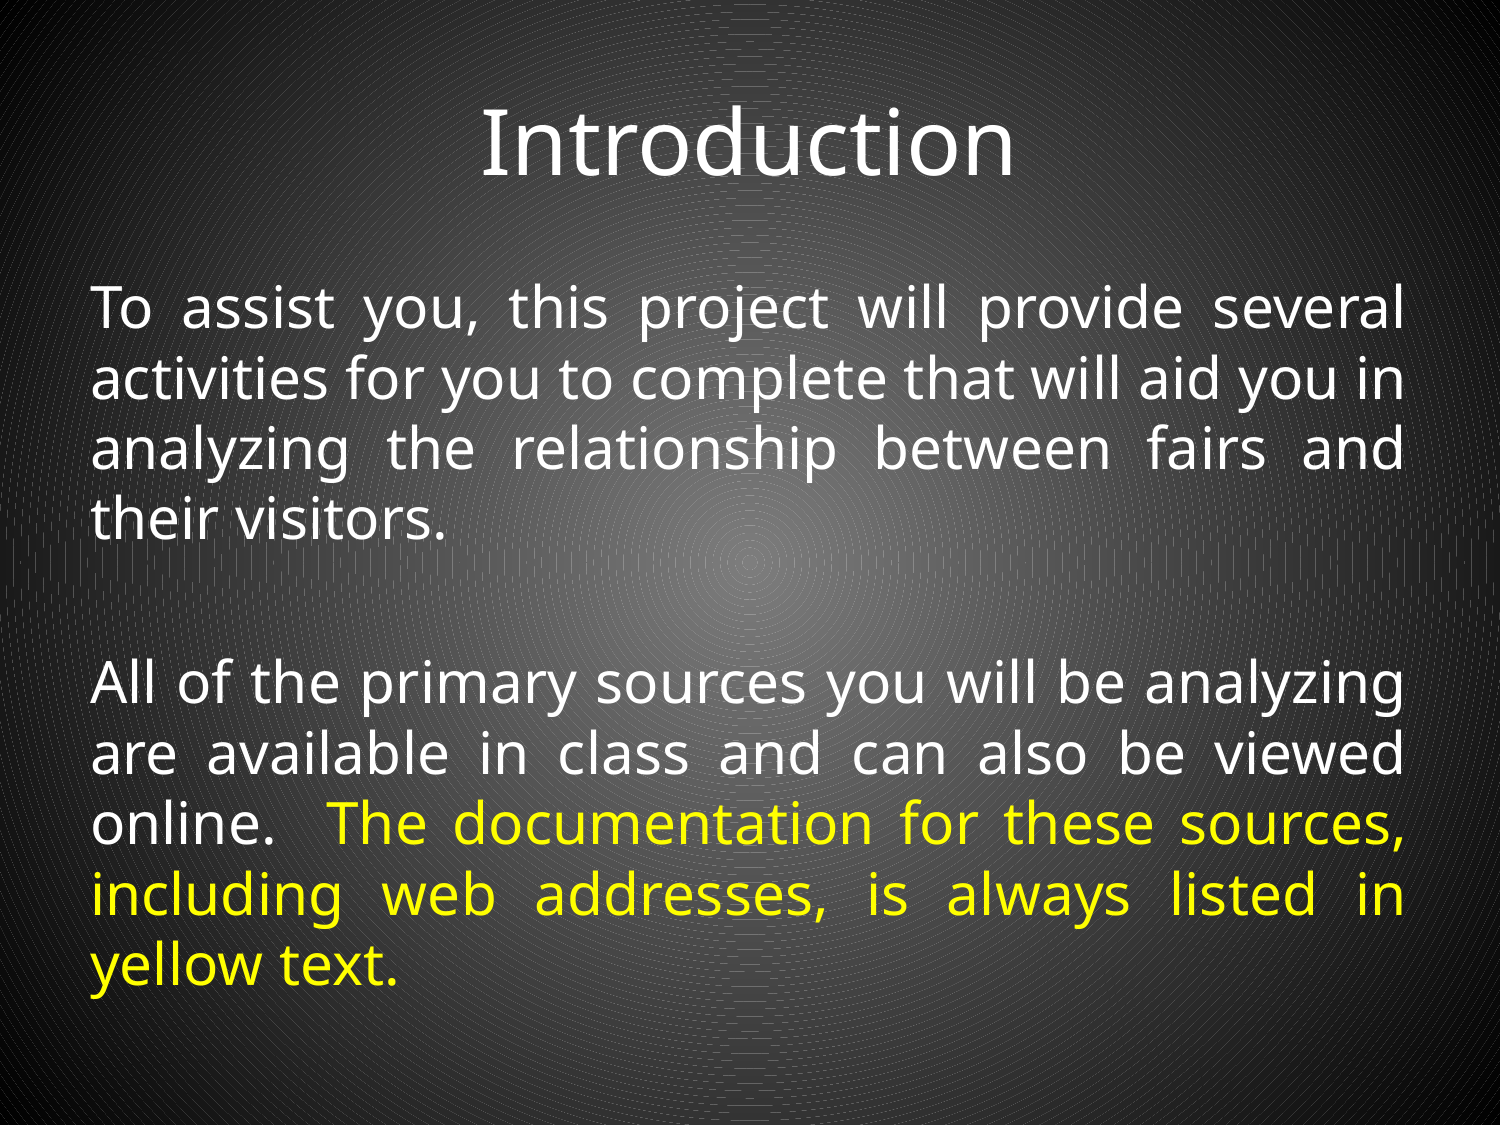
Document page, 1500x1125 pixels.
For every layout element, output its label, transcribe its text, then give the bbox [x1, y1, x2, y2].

list To assist you, this project will provide several activities for you to complete that will aid you in analyzing the relationship between fairs and their visitors. All of the primary sources you will be analyzing are available in class and can also be viewed online. The documentation for these sources, including web addresses, is always listed in yellow text. [75, 262, 1425, 1005]
title Introduction [75, 45, 1425, 233]
